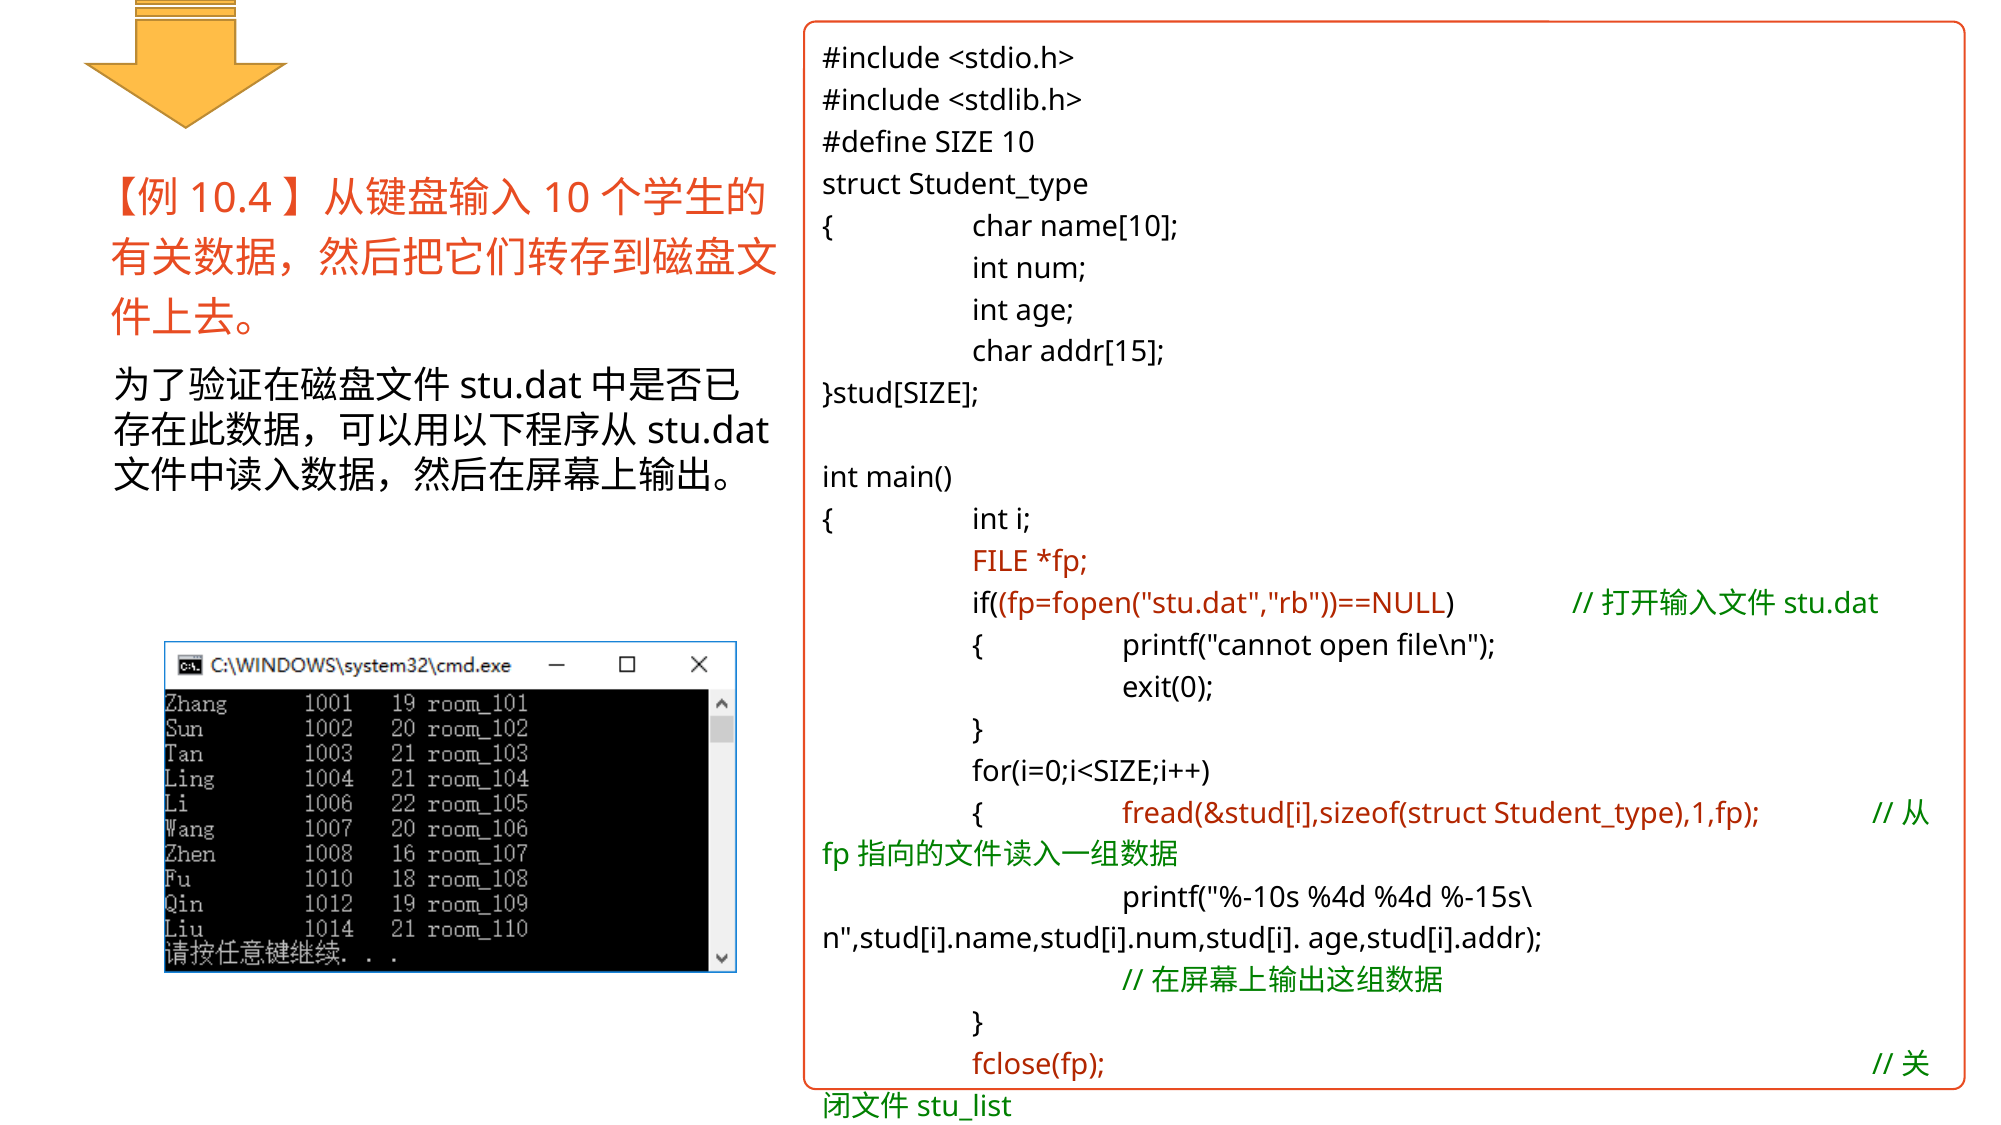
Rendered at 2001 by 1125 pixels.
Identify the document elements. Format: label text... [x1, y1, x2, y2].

text_box #include <stdio.h> #include <stdlib.h> #define SIZE 10 struct Student_type { char name[10]; int num; int age; char addr[15]; }stud[SIZE]; int main() { int i; FILE *fp; if((fp=fopen("stu.dat","rb"))==NULL) //打开输入文件stu.dat { printf("cannot open file\n"); exit(0); } for(i=0;i<SIZE;i++) { fread(&stud[i],sizeof(struct Student_type),1,fp); //从fp指向的文件读入一组数据 printf("%-10s %4d %4d %-15s\n",stud[i].name,stud[i].num,stud[i]. age,stud[i].addr); //在屏幕上输出这组数据 } fclose(fp); //关闭文件stu_list return 0; } [802, 20, 1966, 1091]
text_box 为了验证在磁盘文件stu.dat中是否已存在此数据，可以用以下程序从stu.dat文件中读入数据，然后在屏幕上输出。 [98, 353, 787, 504]
picture [164, 641, 737, 973]
list 【例10.4】从键盘输入10个学生的有关数据，然后把它们转存到磁盘文件上去。 [80, 153, 802, 467]
text_box [135, 7, 236, 17]
text_box [83, 18, 289, 129]
text_box [135, 0, 236, 5]
